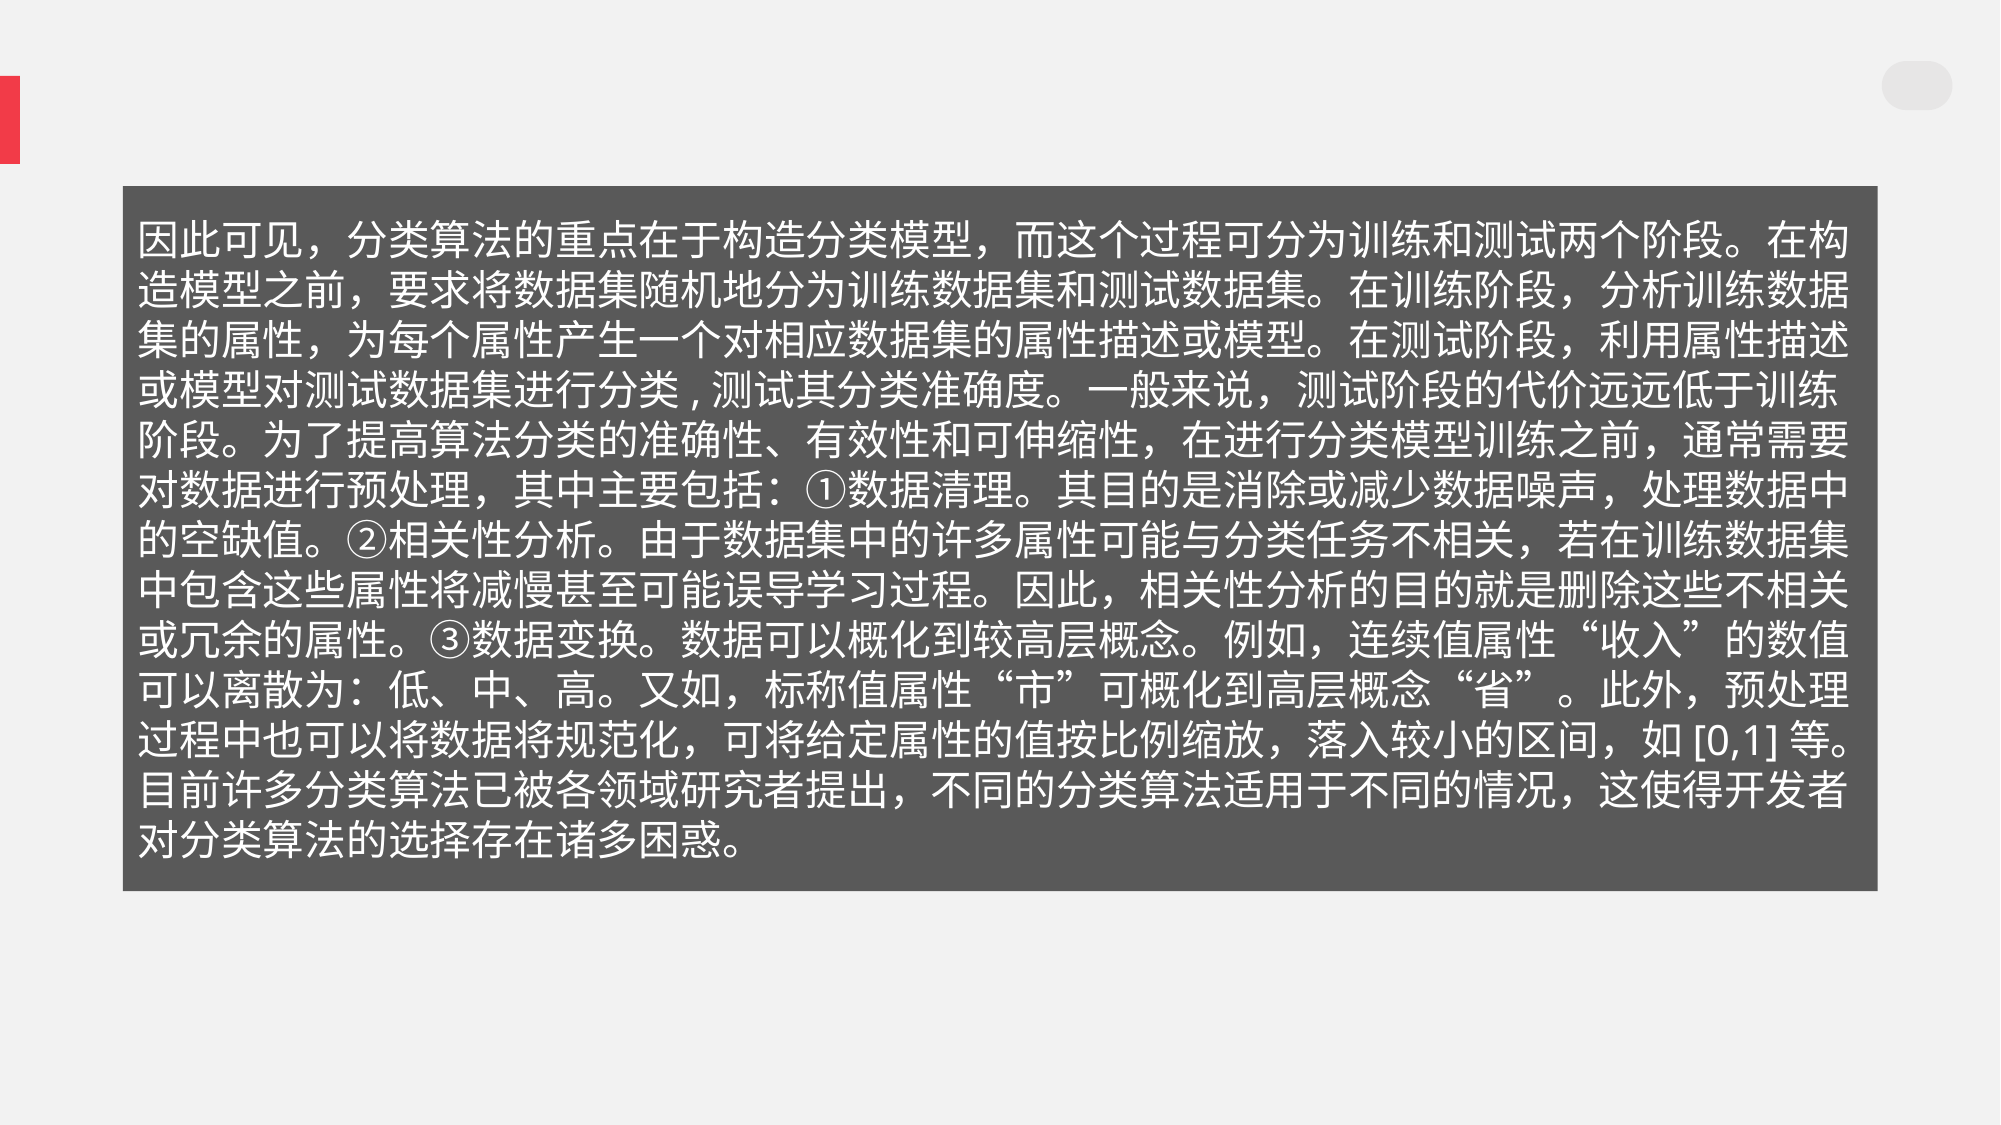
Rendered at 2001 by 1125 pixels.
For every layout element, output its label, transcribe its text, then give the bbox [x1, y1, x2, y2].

text_box 因此可见，分类算法的重点在于构造分类模型，而这个过程可分为训练和测试两个阶段。在构造模型之前，要求将数据集随机地分为训练数据集和测试数据集。在训练阶段，分析训练数据集的属性，为每个属性产生一个对相应数据集的属性描述或模型。在测试阶段，利用属性描述或模型对测试数据集进行分类,测试其分类准确度。一般来说，测试阶段的代价远远低于训练阶段。为了提高算法分类的准确性、有效性和可伸缩性，在进行分类模型训练之前，通常需要对数据进行预处理，其中主要包括：①数据清理。其目的是消除或减少数据噪声，处理数据中的空缺值。②相关性分析。由于数据集中的许多属性可能与分类任务不相关，若在训练数据集中包含这些属性将减慢甚至可能误导学习过程。因此，相关性分析的目的就是删除这些不相关或冗余的属性。③数据变换。数据可以概化到较高层概念。例如，连续值属性“收入”的数值可以离散为：低、中、高。又如，标称值属性“市”可概化到高层概念“省”。此外，预处理过程中也可以将数据将规范化，可将给定属性的值按比例缩放，落入较小的区间，如[0,1]等。 目前许多分类算法已被各领域研究者提出，不同的分类算法适用于不同的情况，这使得开发者对分类算法的选择存在诸多困惑。 [122, 185, 1879, 892]
